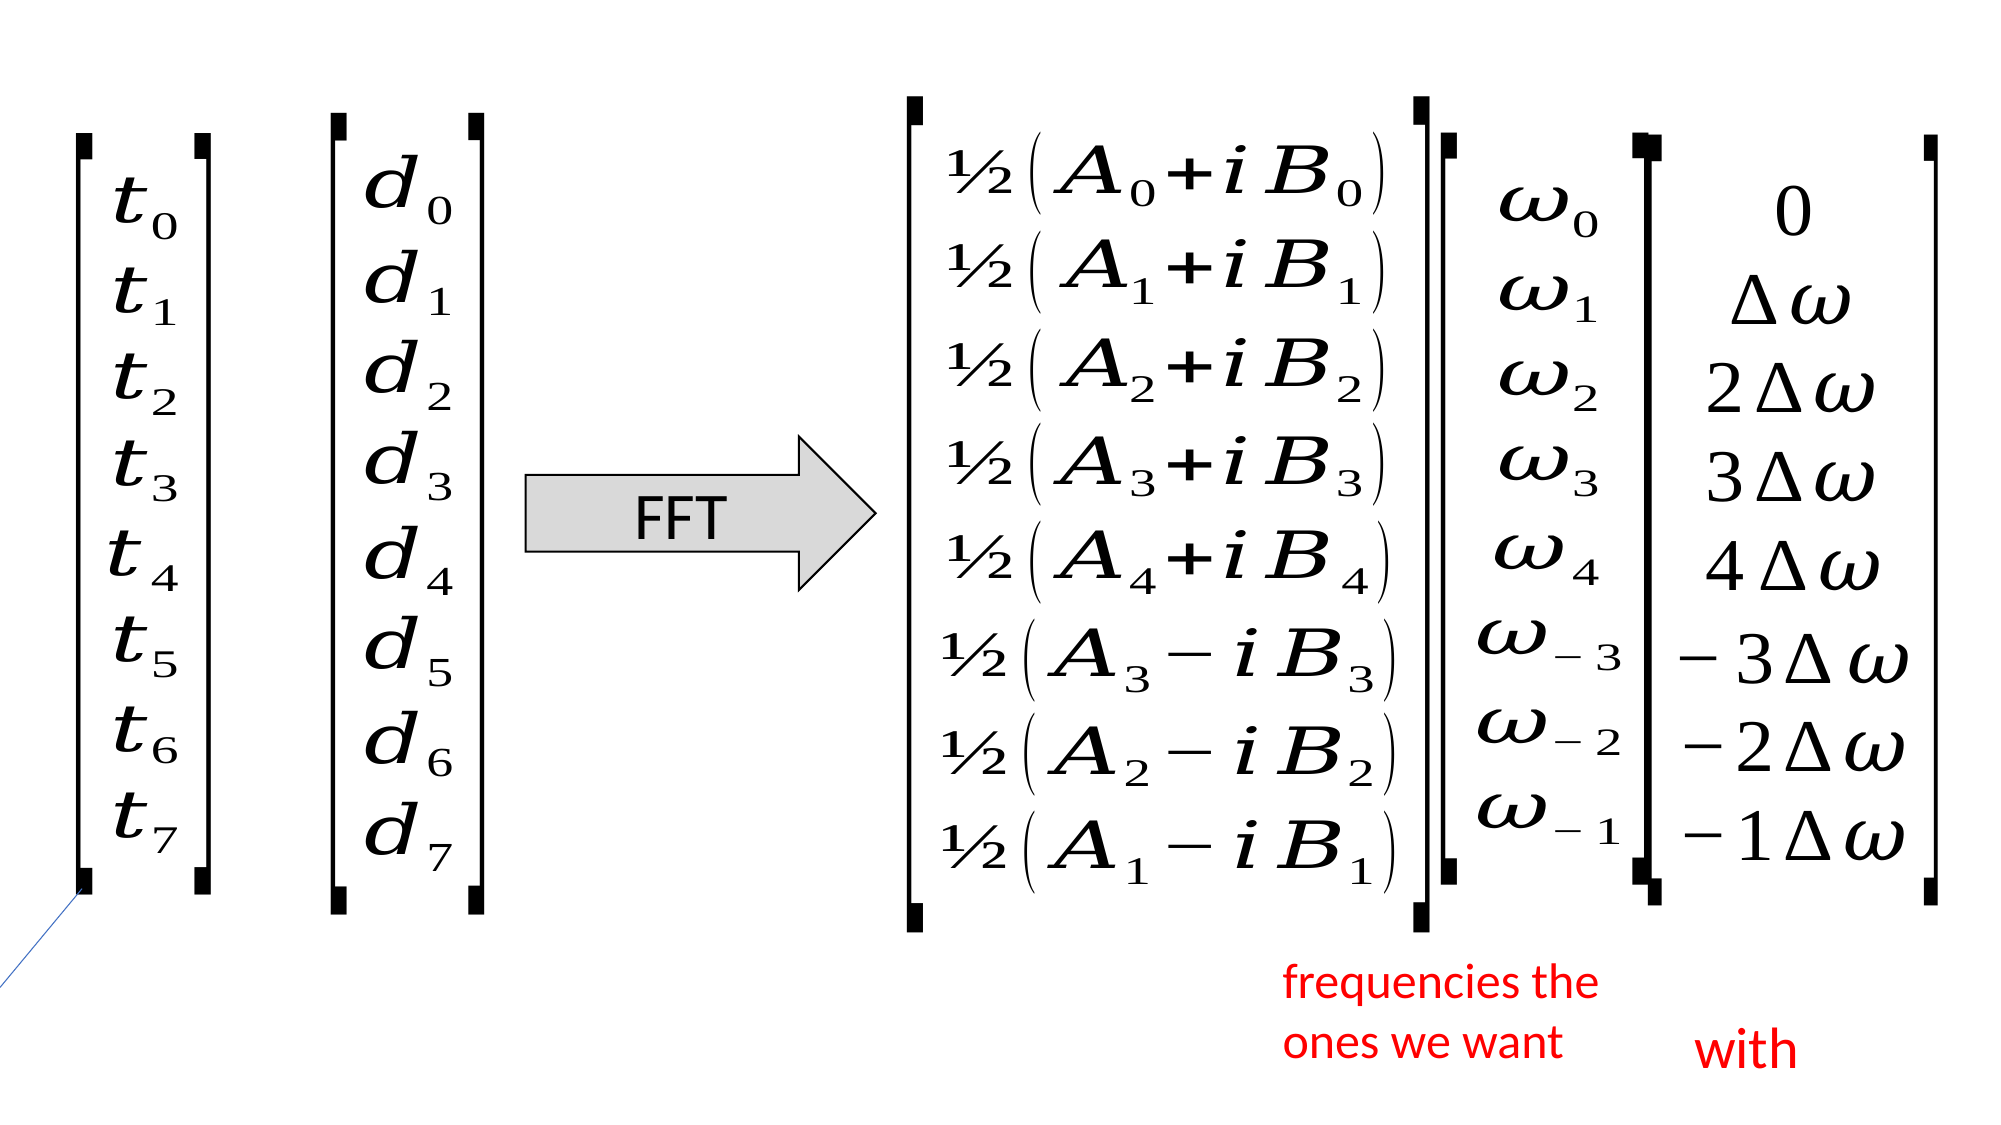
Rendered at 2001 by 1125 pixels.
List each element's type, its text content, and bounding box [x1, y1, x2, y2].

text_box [0, 888, 83, 988]
text_box FFT [524, 434, 878, 593]
text_box frequencies the ones we want [1267, 941, 1643, 1077]
